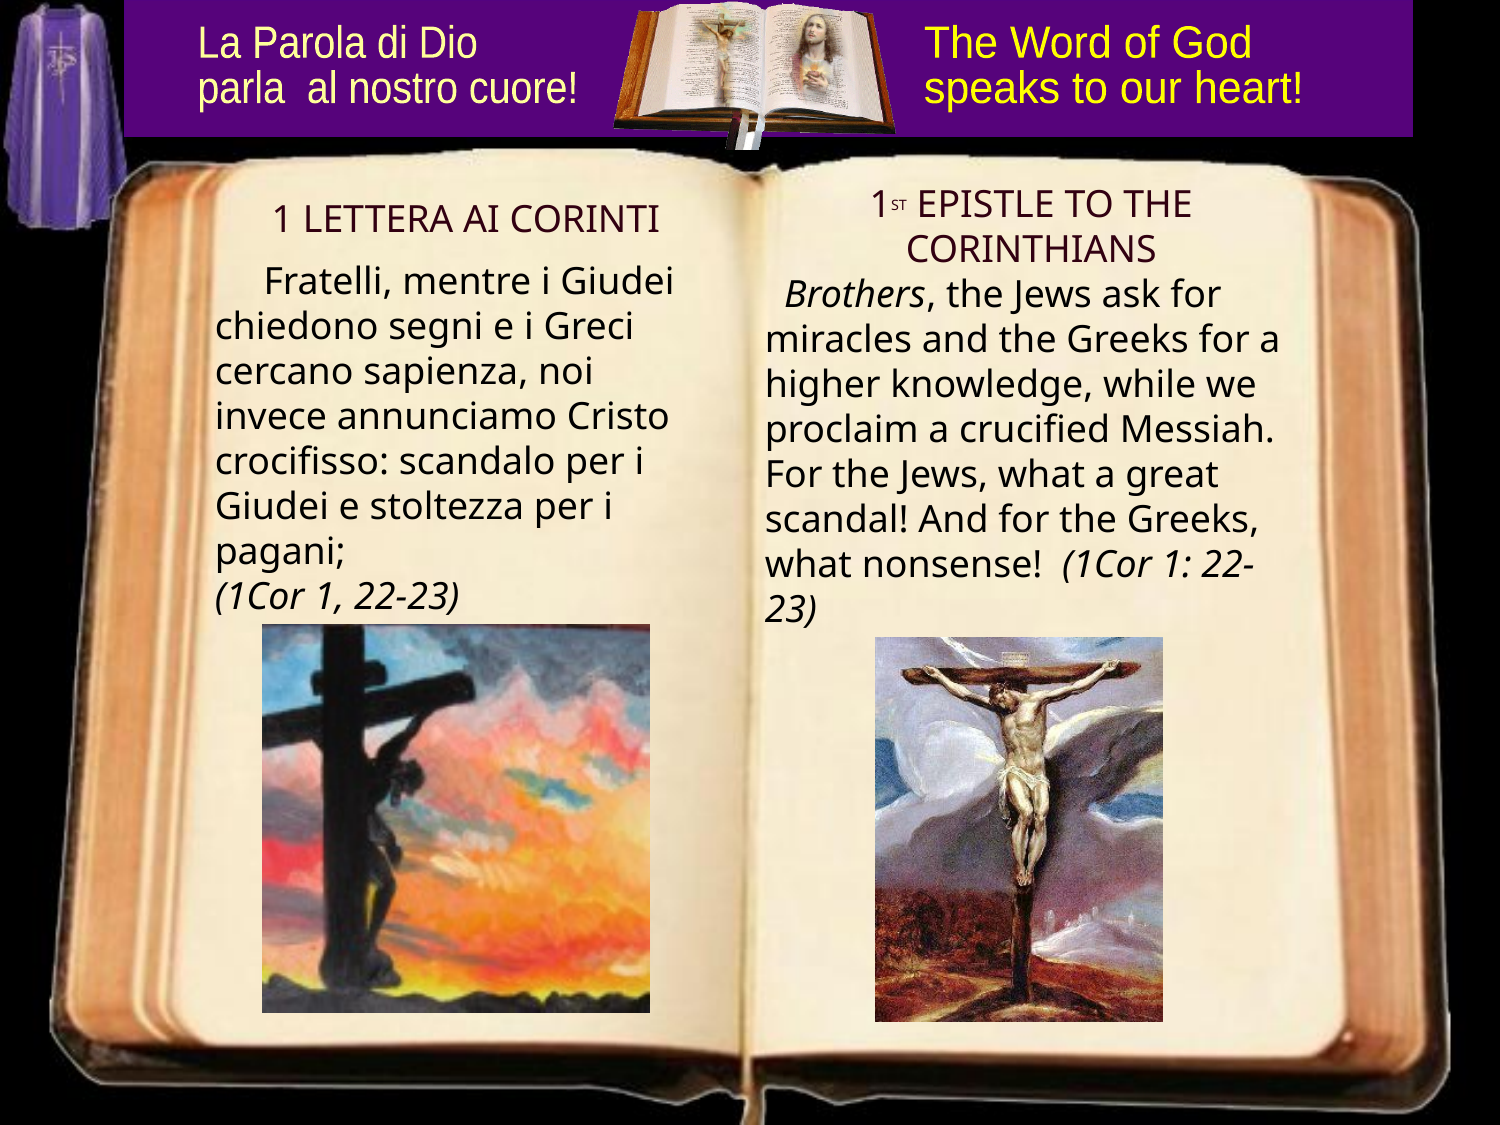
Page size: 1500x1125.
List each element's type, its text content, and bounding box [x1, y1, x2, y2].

text_box 1 LETTERA AI CORINTI [199, 187, 713, 248]
picture [0, 0, 1500, 1125]
text_box [900, 0, 1413, 137]
text_box Fratelli, mentre i Giudei chiedono segni e i Greci cercano sapienza, noi invece annunciamo Cristo crocifisso: scandalo per i Giudei e stoltezza per i pagani; (1Cor 1, 22-23) [199, 249, 725, 625]
title 1ST EPISTLE TO THE CORINTHIANS [725, 187, 1338, 263]
text_box Brothers, the Jews ask for miracles and the Greeks for a higher knowledge, while we proclaim a crucified Messiah. For the Jews, what a great scandal! And for the Greeks, what nonsense! (1Cor 1: 22-23) [749, 262, 1317, 638]
text_box [124, 0, 599, 137]
